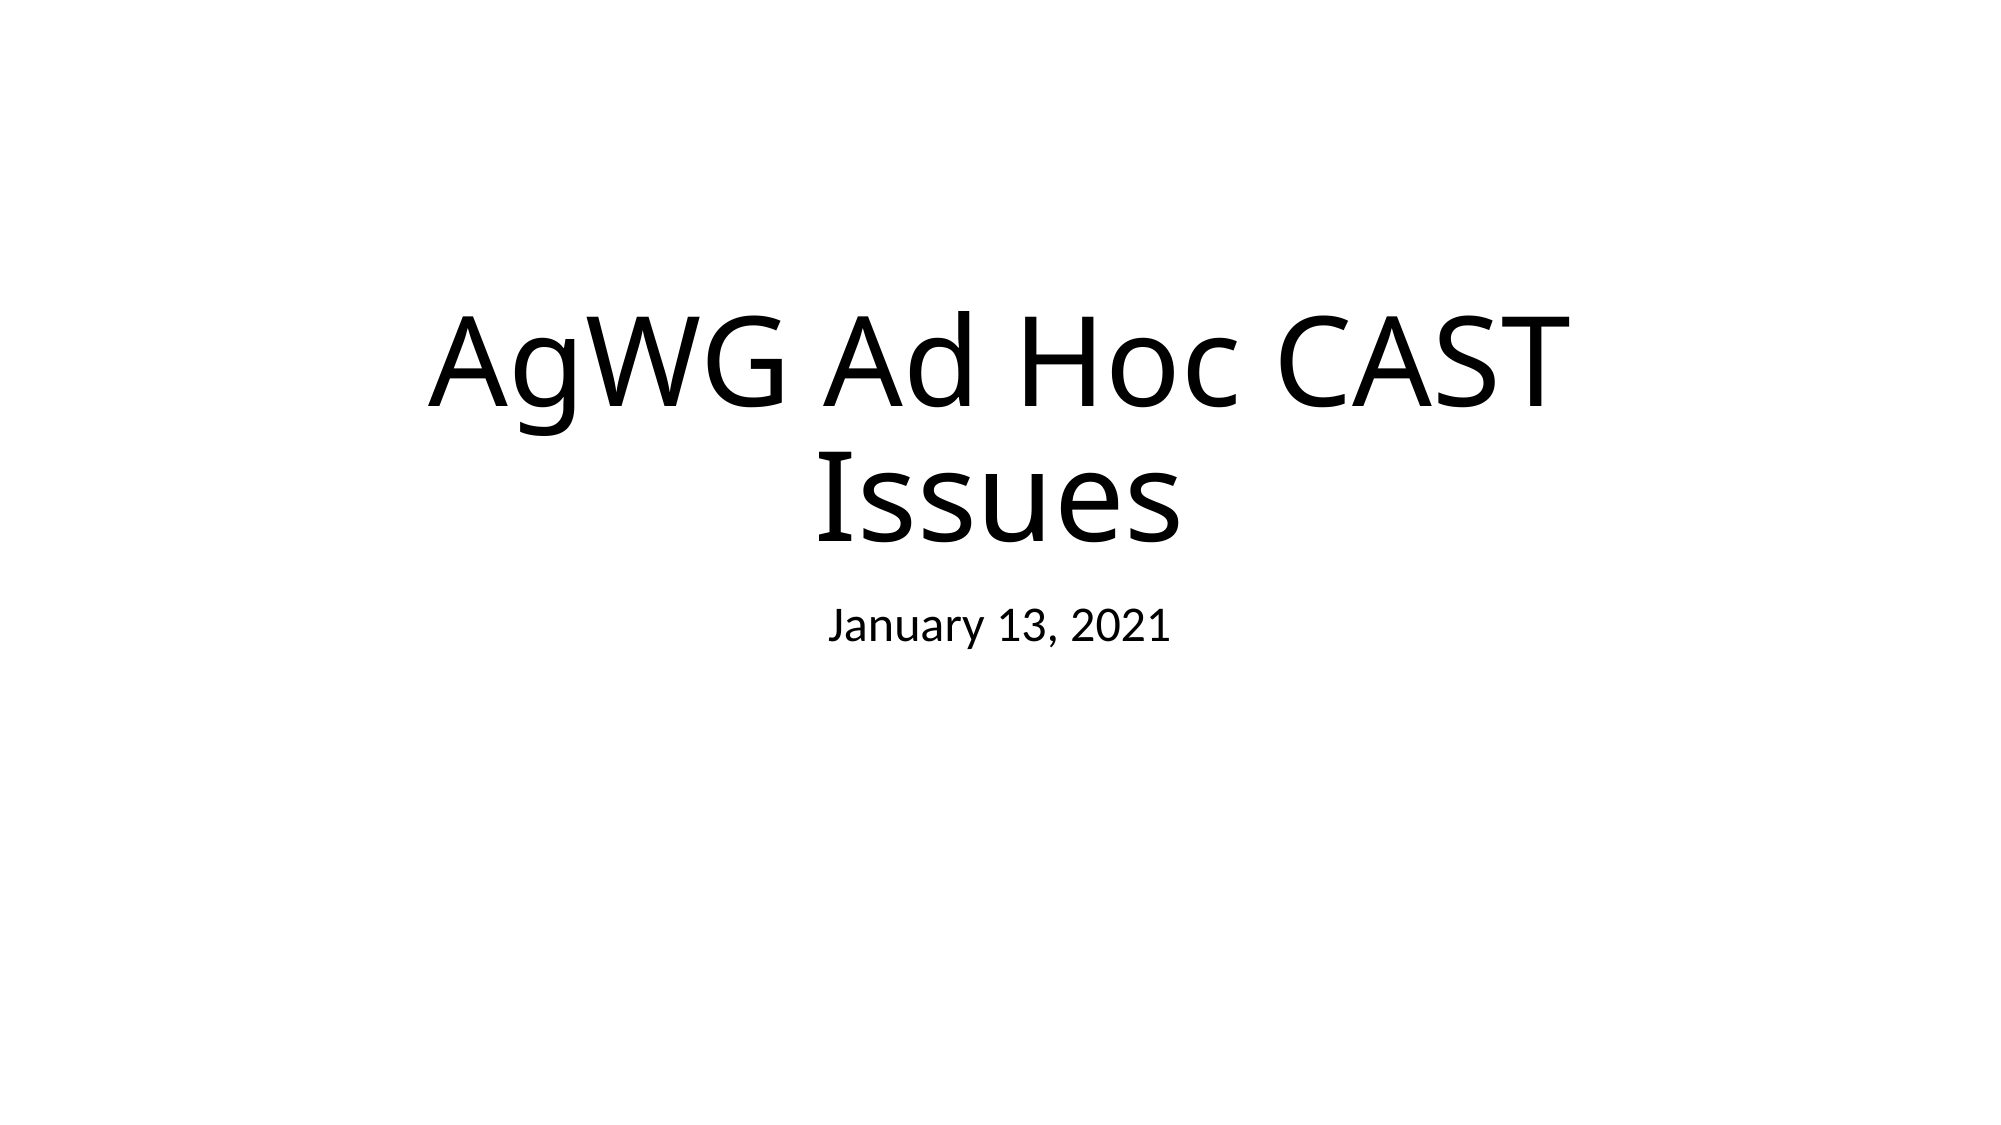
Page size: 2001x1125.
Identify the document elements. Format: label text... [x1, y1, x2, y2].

subtitle January 13, 2021 [249, 590, 1750, 863]
title AgWG Ad Hoc CAST Issues [249, 184, 1750, 576]
